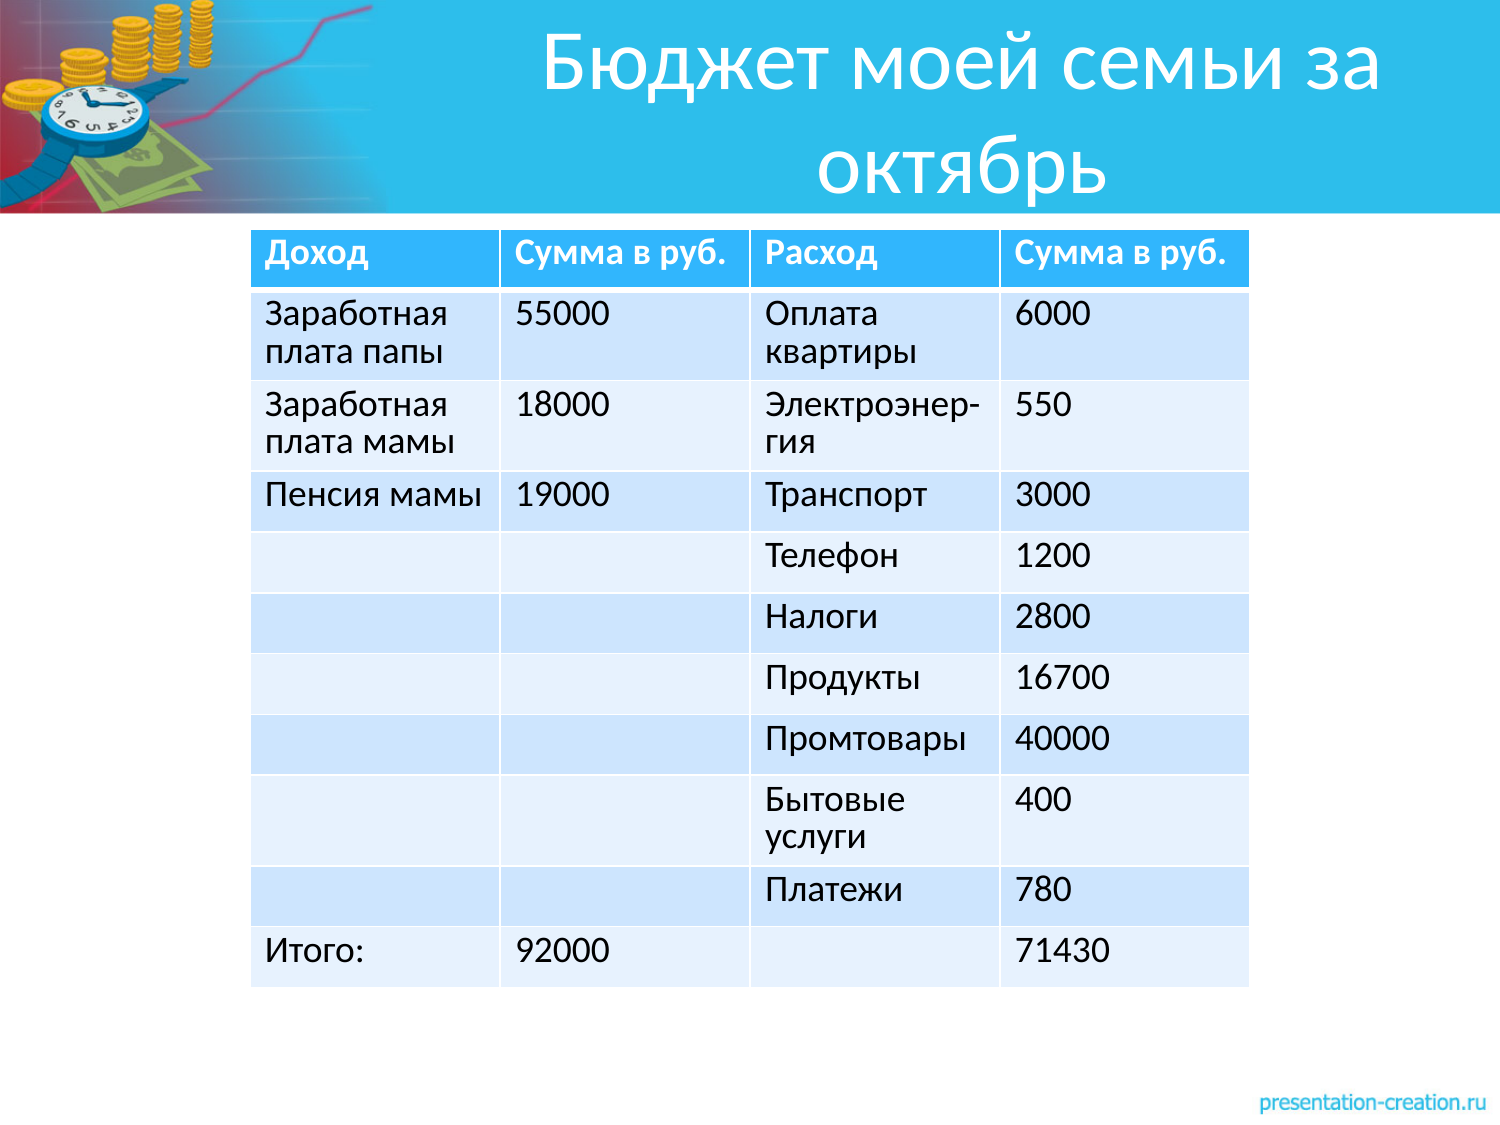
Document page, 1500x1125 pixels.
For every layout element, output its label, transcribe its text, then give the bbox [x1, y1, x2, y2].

table_cell [251, 776, 499, 865]
table_cell Телефон [751, 533, 999, 592]
table_cell 16700 [1001, 654, 1249, 714]
table_cell 19000 [501, 472, 749, 531]
table_cell 18000 [501, 381, 749, 470]
table_cell [251, 867, 499, 926]
table_cell Оплата квартиры [751, 293, 999, 380]
table_cell 400 [1001, 776, 1249, 865]
table_header Расход [751, 230, 999, 287]
table_cell Электроэнер-гия [751, 381, 999, 470]
table_cell 92000 [501, 927, 749, 987]
table_cell Заработная плата мамы [251, 381, 499, 470]
table_cell [501, 867, 749, 926]
table_cell Налоги [751, 594, 999, 653]
table_cell [751, 927, 999, 987]
table_cell [251, 533, 499, 592]
table_cell Платежи [751, 867, 999, 926]
table_cell [251, 654, 499, 714]
table_cell [501, 776, 749, 865]
title Бюджет моей семьи за октябрь [442, 0, 1483, 219]
table_cell [501, 654, 749, 714]
table_cell Продукты [751, 654, 999, 714]
table_cell Транспорт [751, 472, 999, 531]
table_cell 71430 [1001, 927, 1249, 987]
table_cell 550 [1001, 381, 1249, 470]
table_cell 1200 [1001, 533, 1249, 592]
table_cell Итого: [251, 927, 499, 987]
table_cell Пенсия мамы [251, 472, 499, 531]
table_header Сумма в руб. [1001, 230, 1249, 287]
picture [0, 0, 1500, 1125]
table_cell 40000 [1001, 715, 1249, 774]
table_cell [251, 715, 499, 774]
table_cell 6000 [1001, 293, 1249, 380]
table_cell 55000 [501, 293, 749, 380]
table_header Сумма в руб. [501, 230, 749, 287]
table_cell 2800 [1001, 594, 1249, 653]
table_cell 780 [1001, 867, 1249, 926]
table_cell [251, 594, 499, 653]
table_cell [501, 594, 749, 653]
table_cell Бытовые услуги [751, 776, 999, 865]
table_cell [501, 715, 749, 774]
table_cell Промтовары [751, 715, 999, 774]
table_cell Заработная плата папы [251, 293, 499, 380]
table_cell [501, 533, 749, 592]
table_header Доход [251, 230, 499, 287]
table_cell 3000 [1001, 472, 1249, 531]
